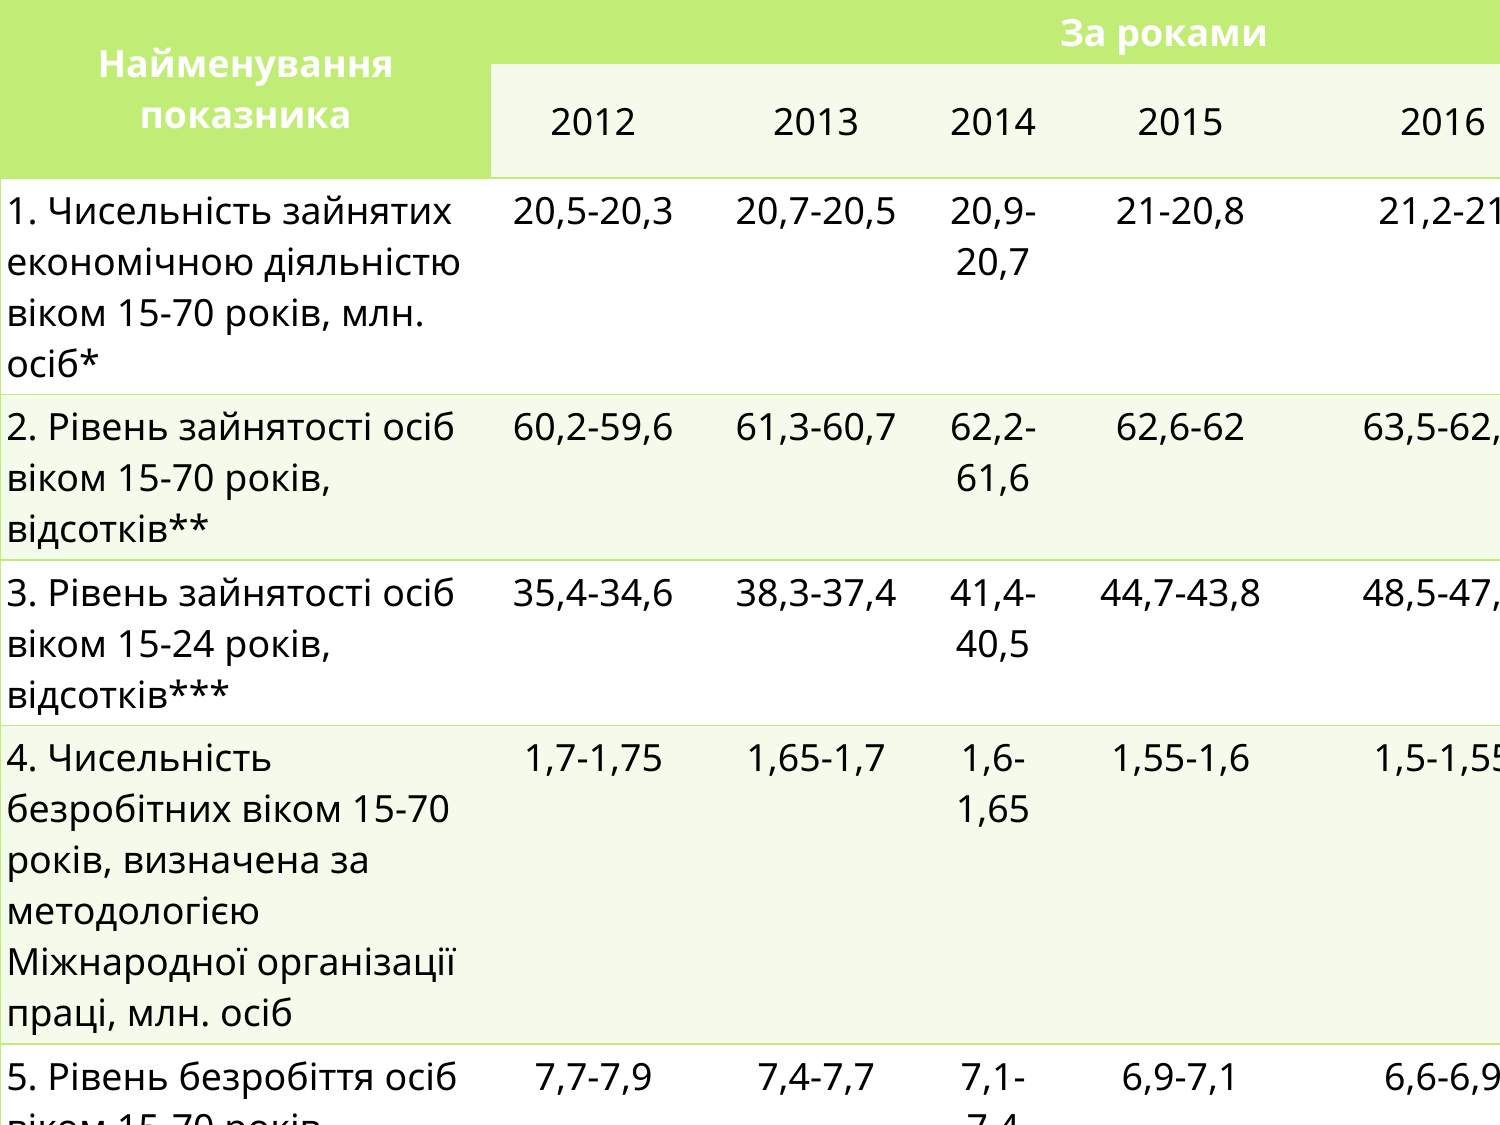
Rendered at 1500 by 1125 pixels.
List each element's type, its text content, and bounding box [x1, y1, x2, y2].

table_cell 7,1-7,4 [937, 1045, 1049, 1125]
table_cell 2015 [1049, 64, 1312, 177]
table_cell 6,9-7,1 [1049, 1045, 1312, 1125]
table_cell 2. Рівень зайнятості осіб віком 15-70 років, відсотків** [1, 395, 491, 559]
table_cell 1,55-1,6 [1049, 726, 1312, 1043]
table_cell 20,5-20,3 [491, 179, 696, 394]
table_cell 1,6-1,65 [937, 726, 1049, 1043]
table_cell 4. Чисельність безробітних віком 15-70 років, визначена за методологією Міжнародної організації праці, млн. осіб [1, 726, 491, 1043]
table_cell 2013 [696, 64, 937, 177]
table_cell 61,3-60,7 [696, 395, 937, 559]
table_cell 62,2-61,6 [937, 395, 1049, 559]
table_cell 48,5-47,4 [1312, 561, 1500, 725]
table_cell 6,6-6,9 [1312, 1045, 1500, 1125]
table_header За роками [491, 1, 1500, 63]
table_cell 21,2-21 [1312, 179, 1500, 394]
table_cell 1. Чисельність зайнятих економічною діяльністю віком 15-70 років, млн. осіб* [1, 179, 491, 394]
table_cell 7,4-7,7 [696, 1045, 937, 1125]
table_cell 2016 [1312, 64, 1500, 177]
table_cell 41,4-40,5 [937, 561, 1049, 725]
table_cell 20,7-20,5 [696, 179, 937, 394]
table_cell 1,7-1,75 [491, 726, 696, 1043]
table_cell 62,6-62 [1049, 395, 1312, 559]
table_cell 2014 [937, 64, 1049, 177]
table_cell 35,4-34,6 [491, 561, 696, 725]
table_cell 60,2-59,6 [491, 395, 696, 559]
table_cell 3. Рівень зайнятості осіб віком 15-24 років, відсотків*** [1, 561, 491, 725]
table_cell 20,9-20,7 [937, 179, 1049, 394]
table_cell 44,7-43,8 [1049, 561, 1312, 725]
table_cell 7,7-7,9 [491, 1045, 696, 1125]
table_cell 1,5-1,55 [1312, 726, 1500, 1043]
table_cell 1,65-1,7 [696, 726, 937, 1043]
table_cell 21-20,8 [1049, 179, 1312, 394]
table_header Найменування показника [1, 1, 491, 177]
table_cell 63,5-62,9 [1312, 395, 1500, 559]
table_cell 2012 [491, 64, 696, 177]
table_cell 38,3-37,4 [696, 561, 937, 725]
table_cell 5. Рівень безробіття осіб віком 15-70 років, визначений за методологією Міжнародної організації праці, відсотків**** [1, 1045, 491, 1125]
